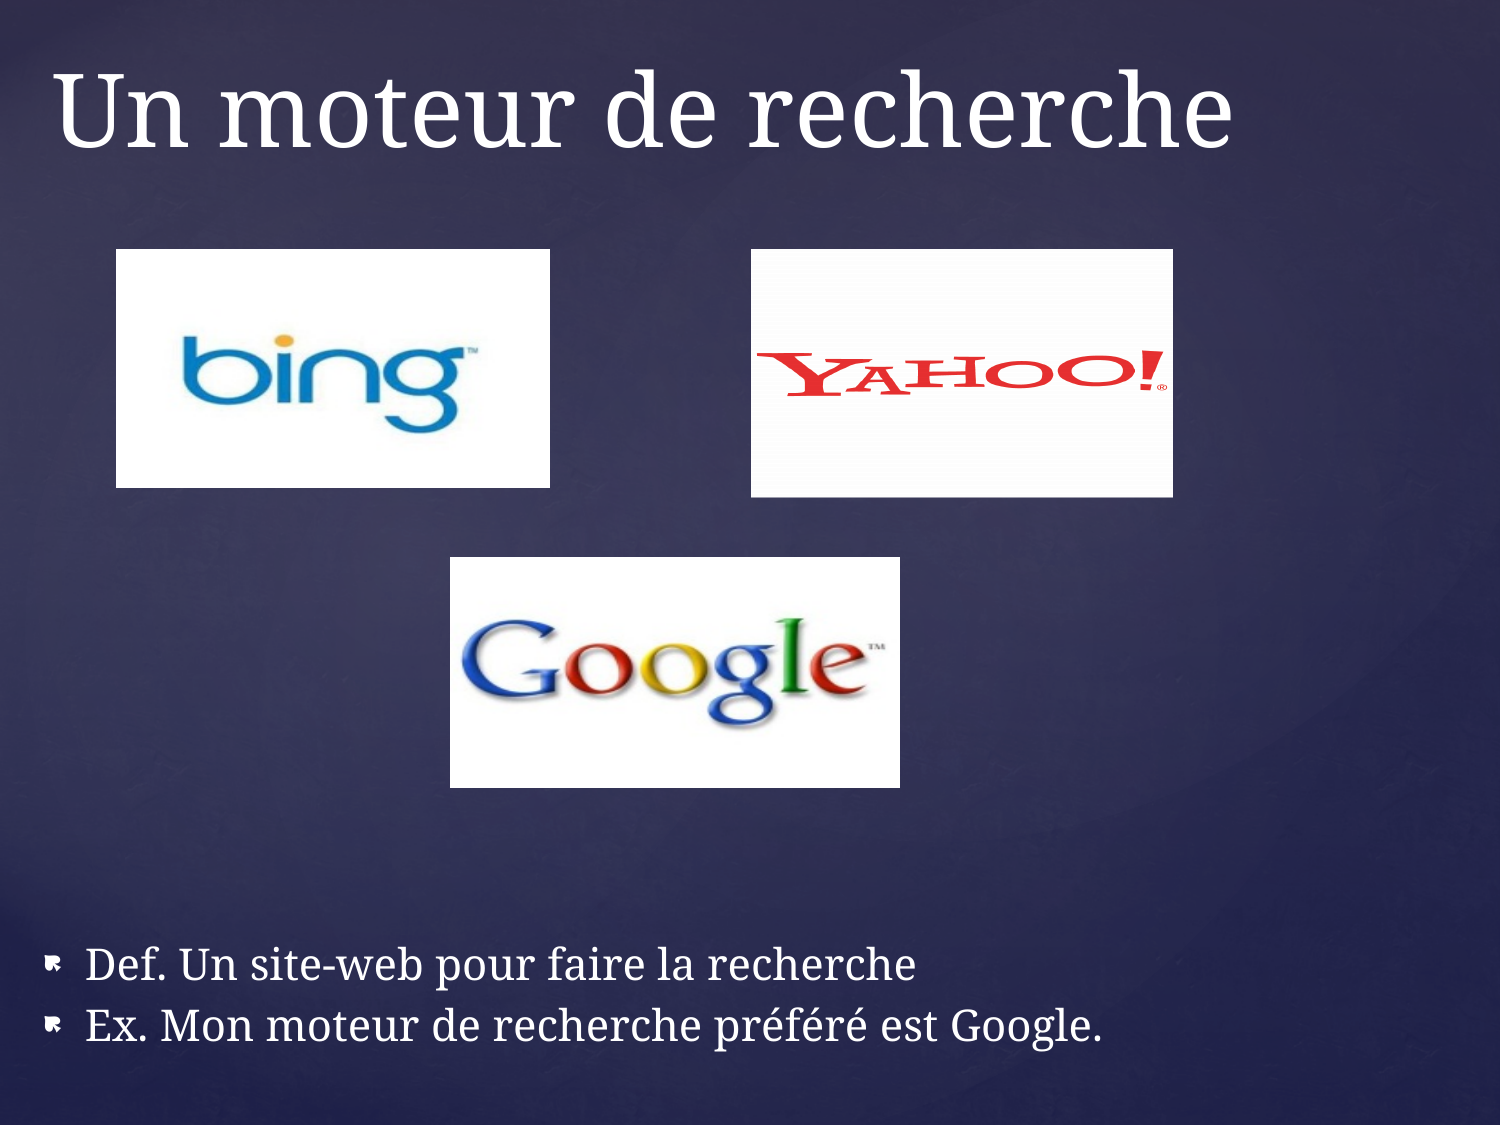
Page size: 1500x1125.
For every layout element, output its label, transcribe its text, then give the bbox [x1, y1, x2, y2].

picture [749, 247, 1176, 499]
list Def. Un site-web pour faire la recherche Ex. Mon moteur de recherche préféré est Google. [24, 900, 1400, 1088]
picture [449, 556, 901, 788]
title Un moteur de recherche [37, 24, 1275, 175]
picture [115, 249, 551, 488]
